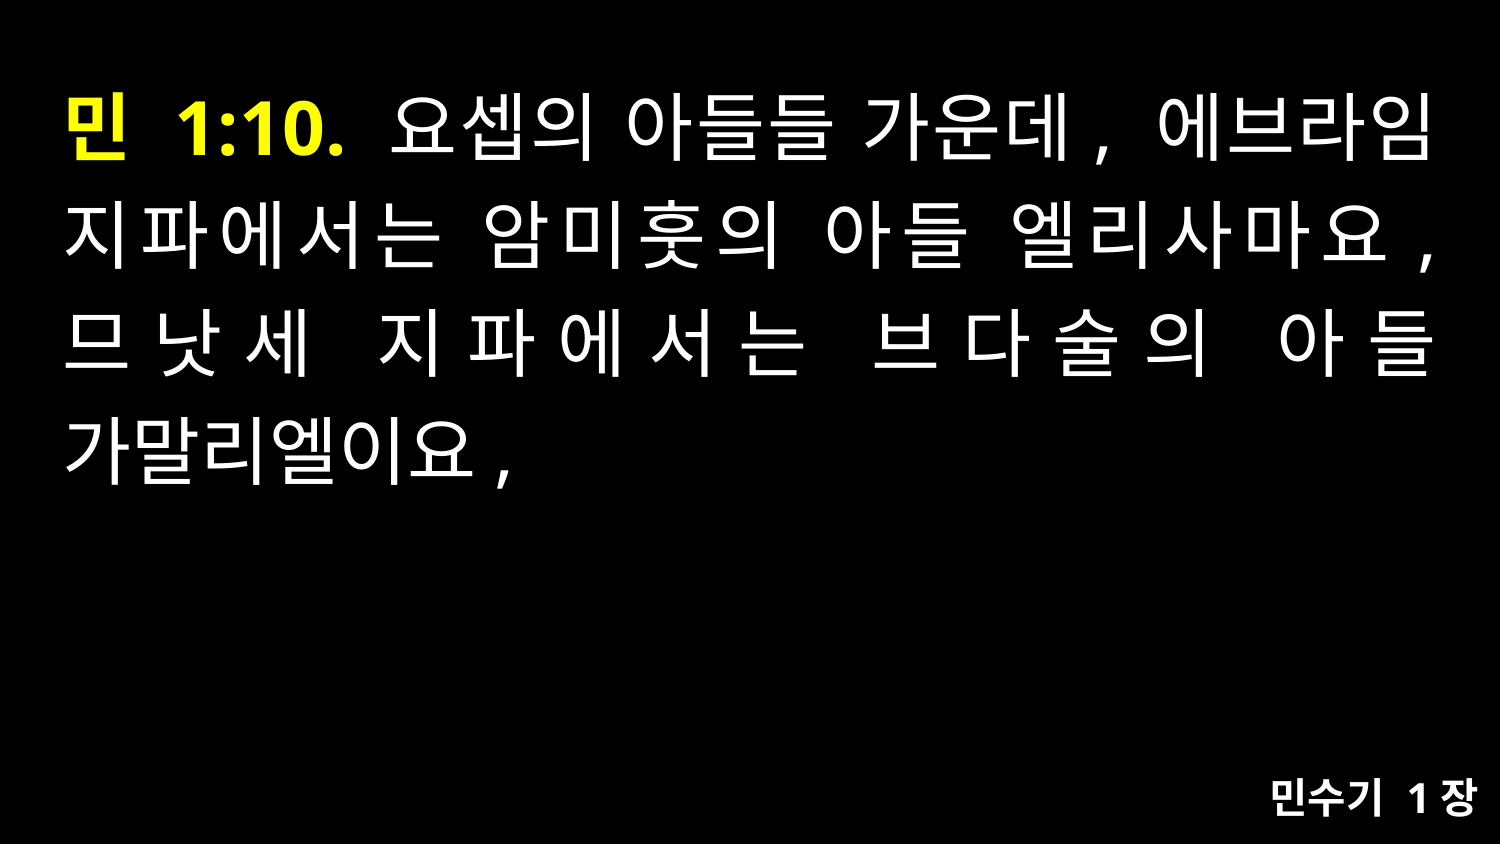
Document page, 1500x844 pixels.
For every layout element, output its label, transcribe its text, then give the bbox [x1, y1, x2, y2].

title 민 1:10. 요셉의 아들들 가운데, 에브라임 지파에서는 암미훗의 아들 엘리사마요, 므낫세 지파에서는 브다술의 아들 가말리엘이요, [0, 0, 1500, 844]
subtitle 민수기 1장 [916, 770, 1500, 844]
